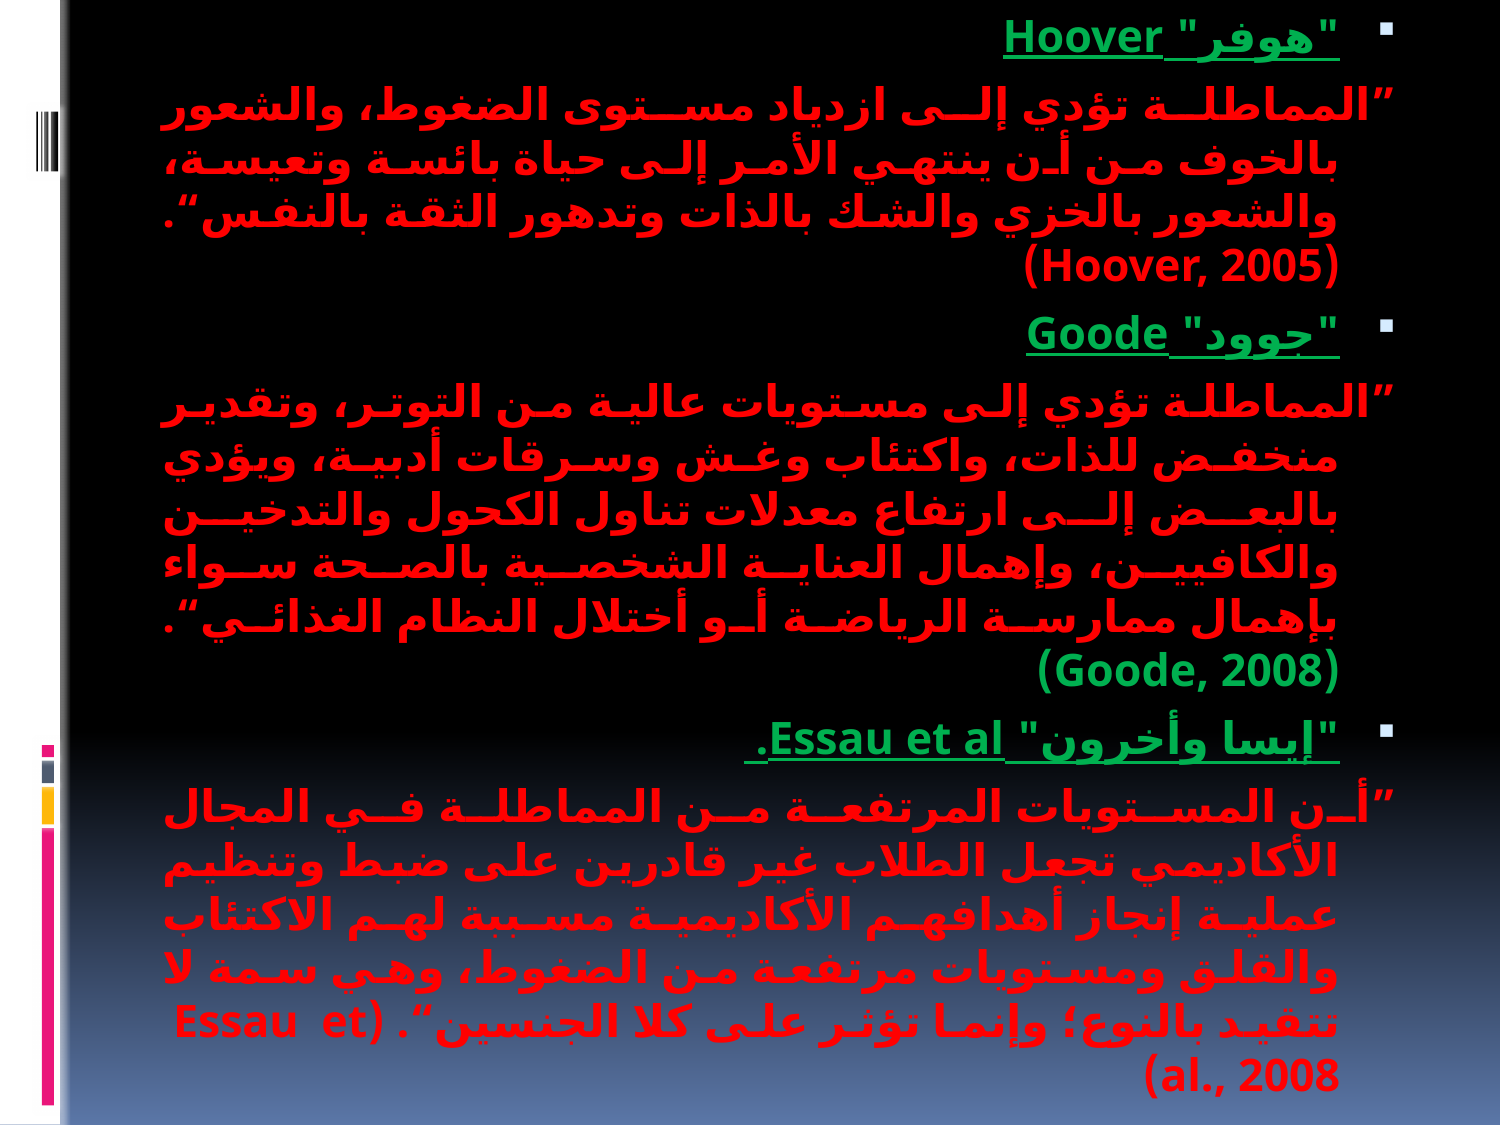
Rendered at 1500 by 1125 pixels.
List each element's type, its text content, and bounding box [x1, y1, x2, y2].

list "هوفر" Hoover ”المماطلة تؤدي إلى ازدياد مستوى الضغوط، والشعور بالخوف من أن ينتهي الأمر إلى حياة بائسة وتعيسة، والشعور بالخزي والشك بالذات وتدهور الثقة بالنفس“. (Hoover, 2005) "جوود" Goode ”المماطلة تؤدي إلى مستويات عالية من التوتر، وتقدير منخفض للذات، واكتئاب وغش وسرقات أدبية، ويؤدي بالبعض إلى ارتفاع معدلات تناول الكحول والتدخين والكافيين، وإهمال العناية الشخصية بالصحة سواء بإهمال ممارسة الرياضة أو أختلال النظام الغذائي“. (Goode, 2008) "إيسا وأخرون" Essau et al. ”أن المستويات المرتفعة من المماطلة في المجال الأكاديمي تجعل الطلاب غير قادرين على ضبط وتنظيم عملية إنجاز أهدافهم الأكاديمية مسببة لهم الاكتئاب والقلق ومستويات مرتفعة من الضغوط، وهي سمة لا تتقيد بالنوع؛ وإنما تؤثر على كلا الجنسين“. (Essau et al., 2008) [147, 0, 1423, 1099]
